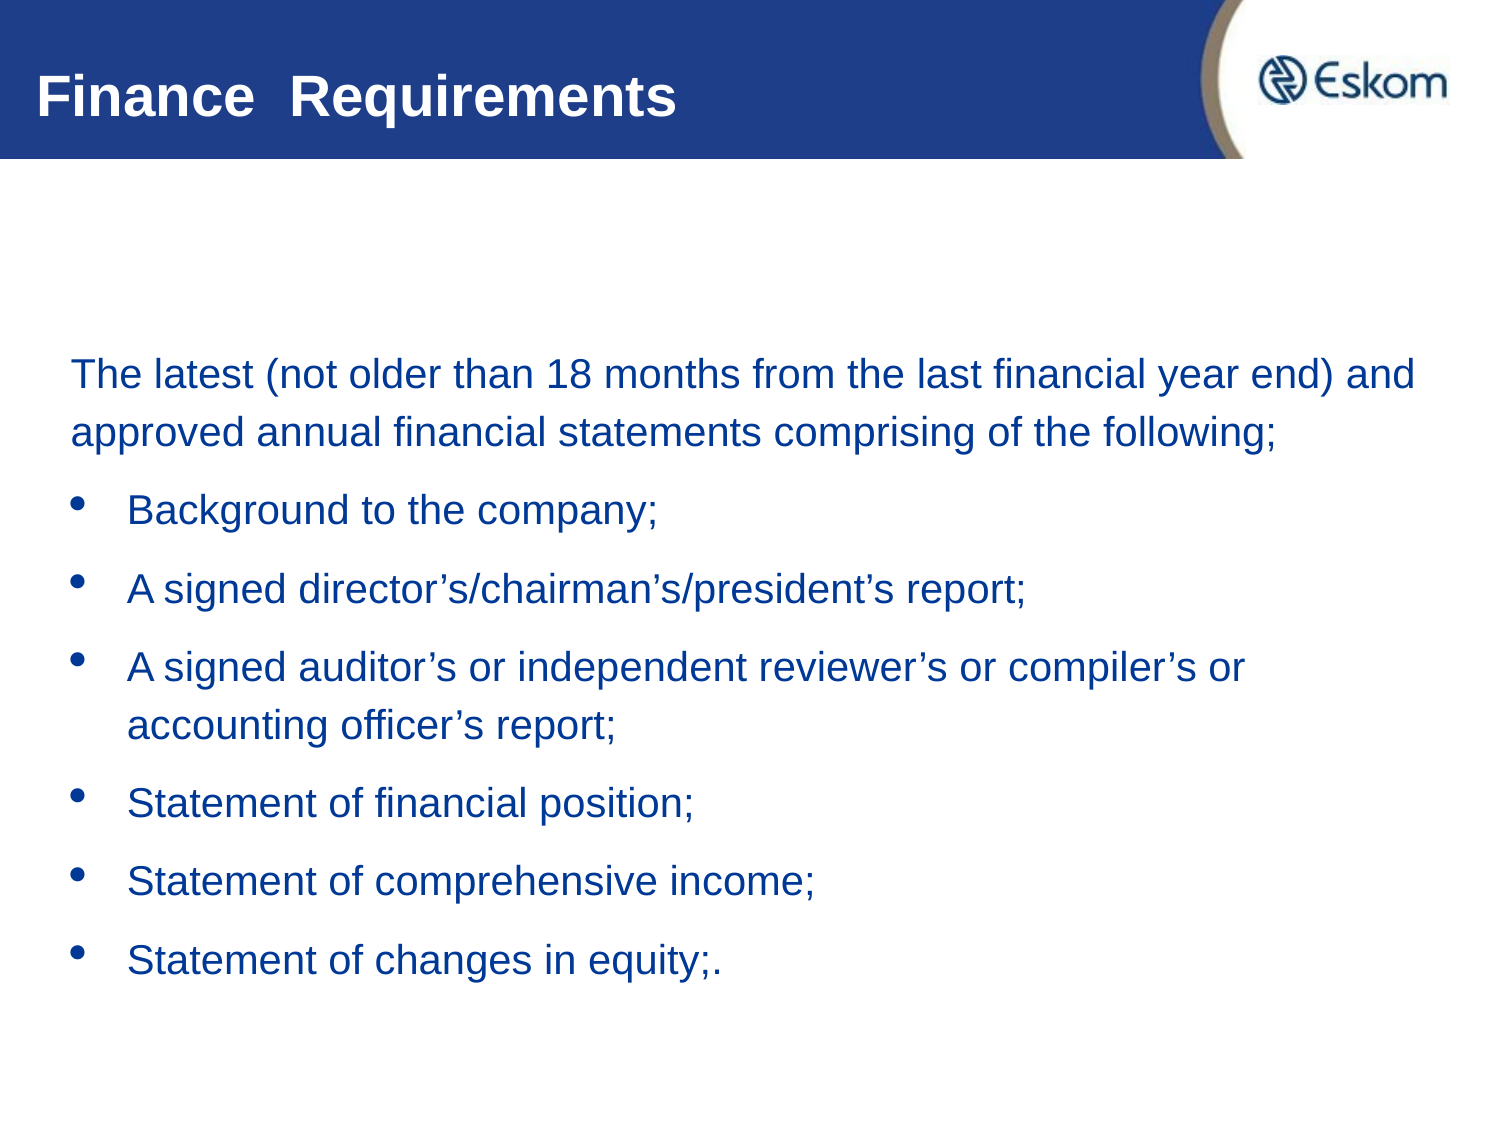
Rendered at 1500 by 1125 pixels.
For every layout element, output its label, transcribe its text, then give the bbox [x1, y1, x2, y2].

title Finance Requirements [20, 57, 1169, 129]
picture [1257, 55, 1450, 105]
picture [0, 0, 1246, 159]
text_box The latest (not older than 18 months from the last financial year end) and approved annual financial statements comprising of the following; Background to the company; A signed director’s/chairman’s/president’s report; A signed auditor’s or independent reviewer’s or compiler’s or accounting officer’s report; Statement of financial position; Statement of comprehensive income; Statement of changes in equity;. [55, 212, 1465, 1125]
